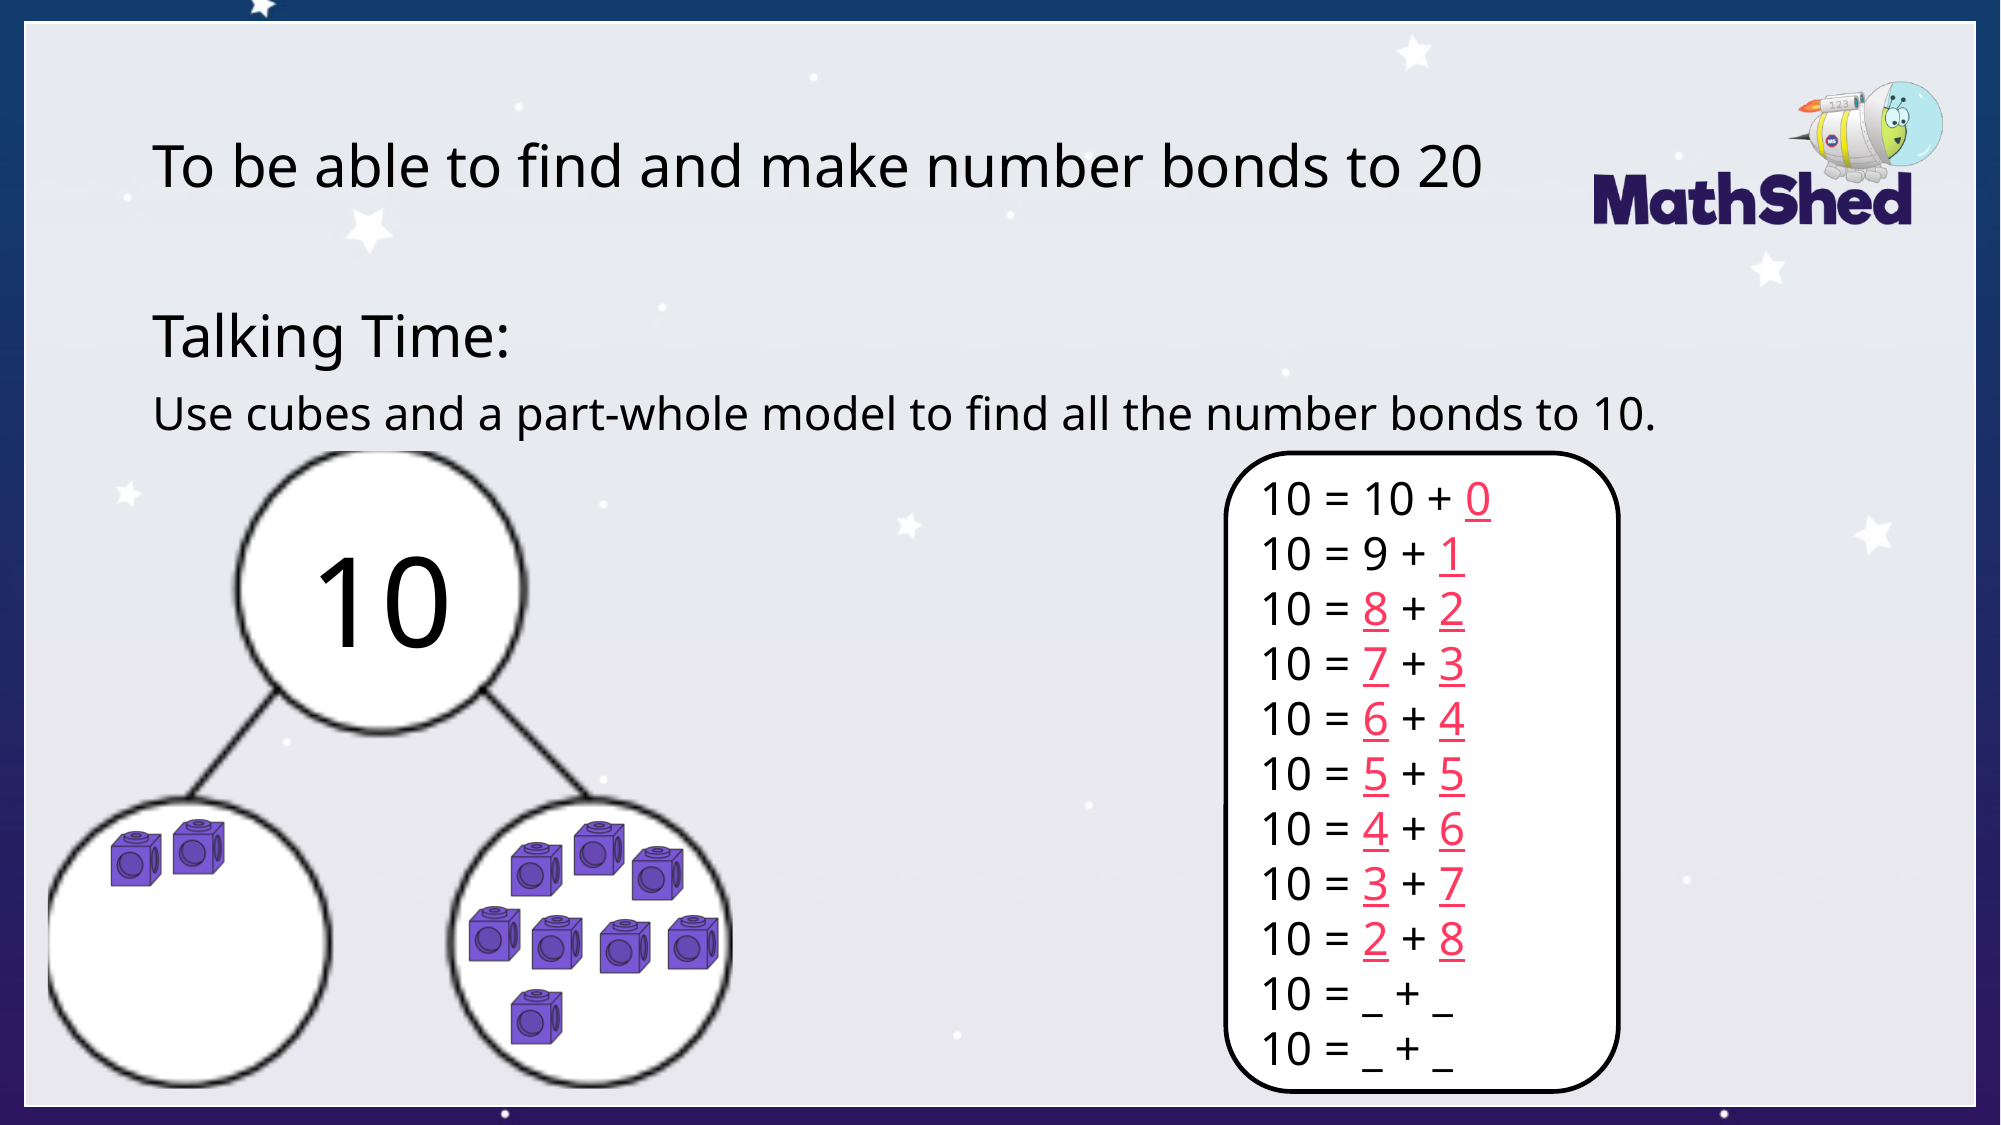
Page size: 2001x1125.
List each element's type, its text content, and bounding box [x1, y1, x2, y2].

list Talking Time: Use cubes and a part-whole model to find all the number bonds to 10. [137, 299, 1863, 1014]
picture [0, 0, 2001, 1125]
text_box 10 = 10 + 0 10 = 9 + 1 10 = 8 + 2 10 = 7 + 3 10 = 6 + 4 10 = 5 + 5 10 = 4 + 6 10 = 3 + 7 10 = 2 + 8 10 = _ + _ 10 = _ + _ [1224, 451, 1620, 1093]
title To be able to find and make number bonds to 20 [137, 59, 1578, 278]
